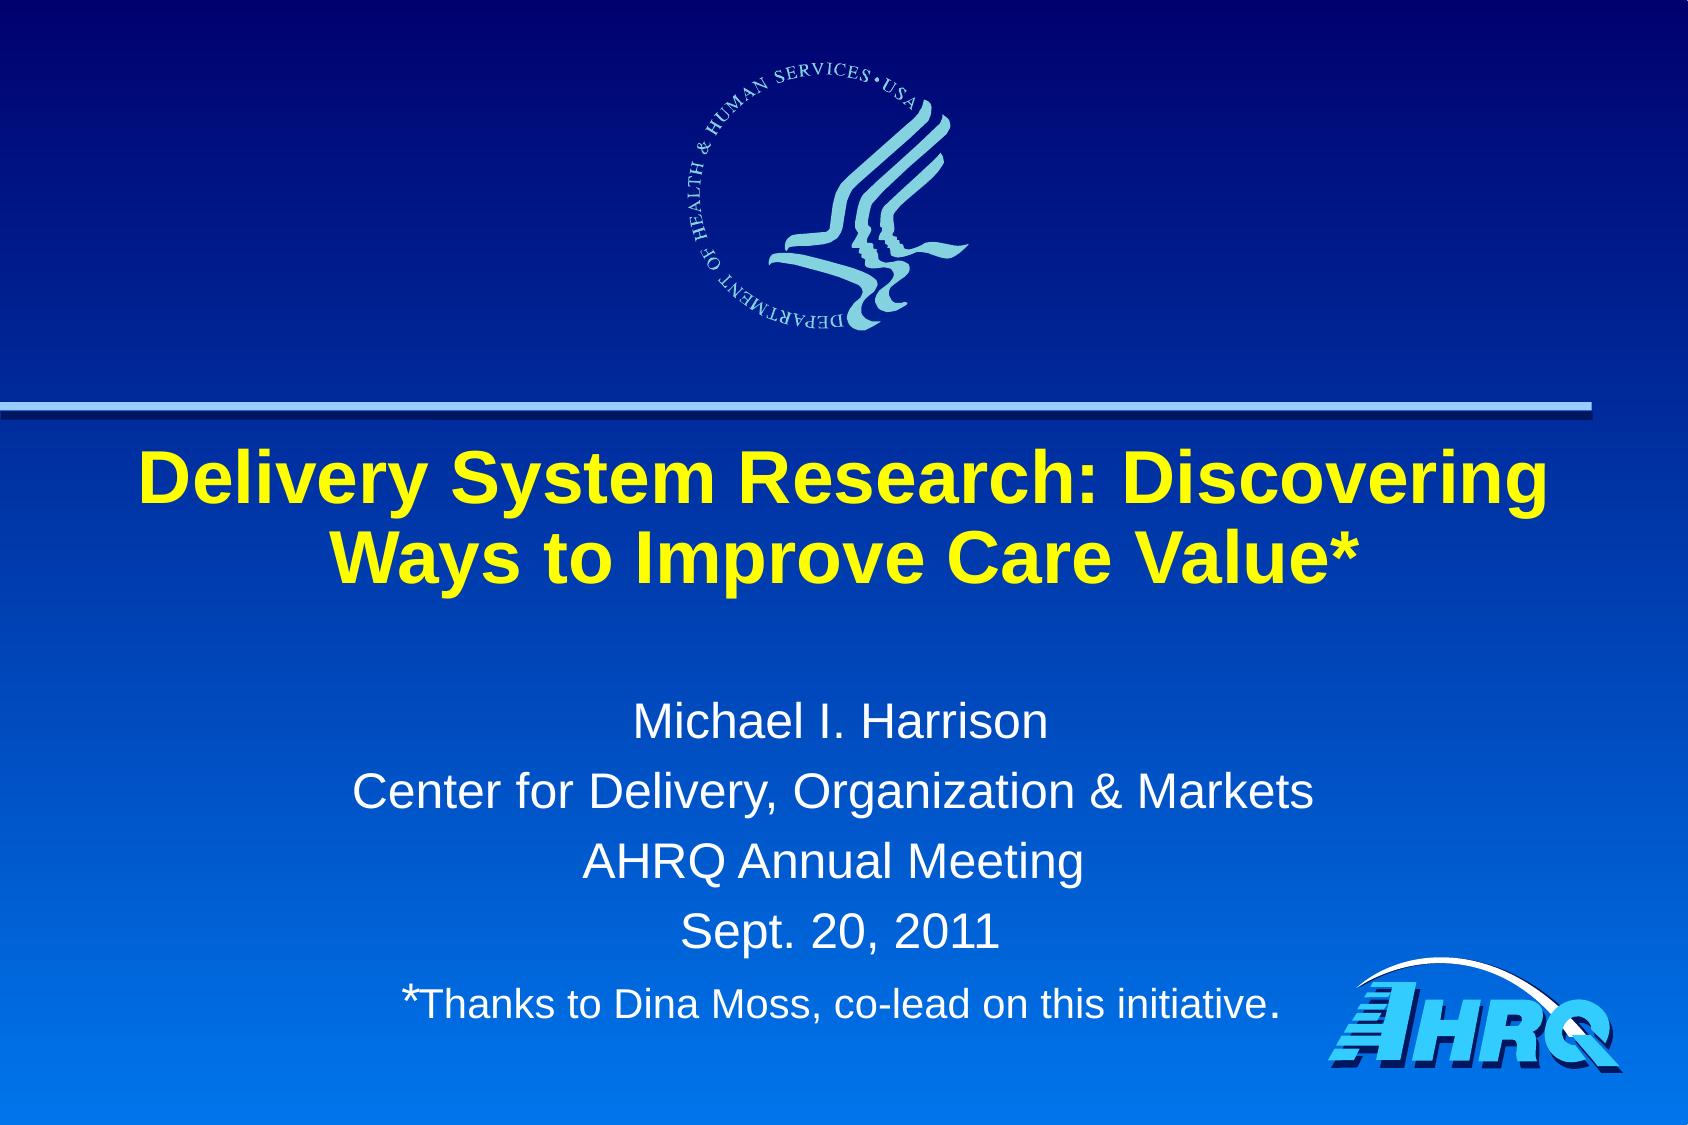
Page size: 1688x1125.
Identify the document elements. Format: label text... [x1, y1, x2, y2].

subtitle Michael I. Harrison Center for Delivery, Organization & Markets AHRQ Annual Meeting Sept. 20, 2011 *Thanks to Dina Moss, co-lead on this initiative. [36, 680, 1645, 1125]
title Delivery System Research: Discovering Ways to Improve Care Value* [40, 352, 1649, 679]
